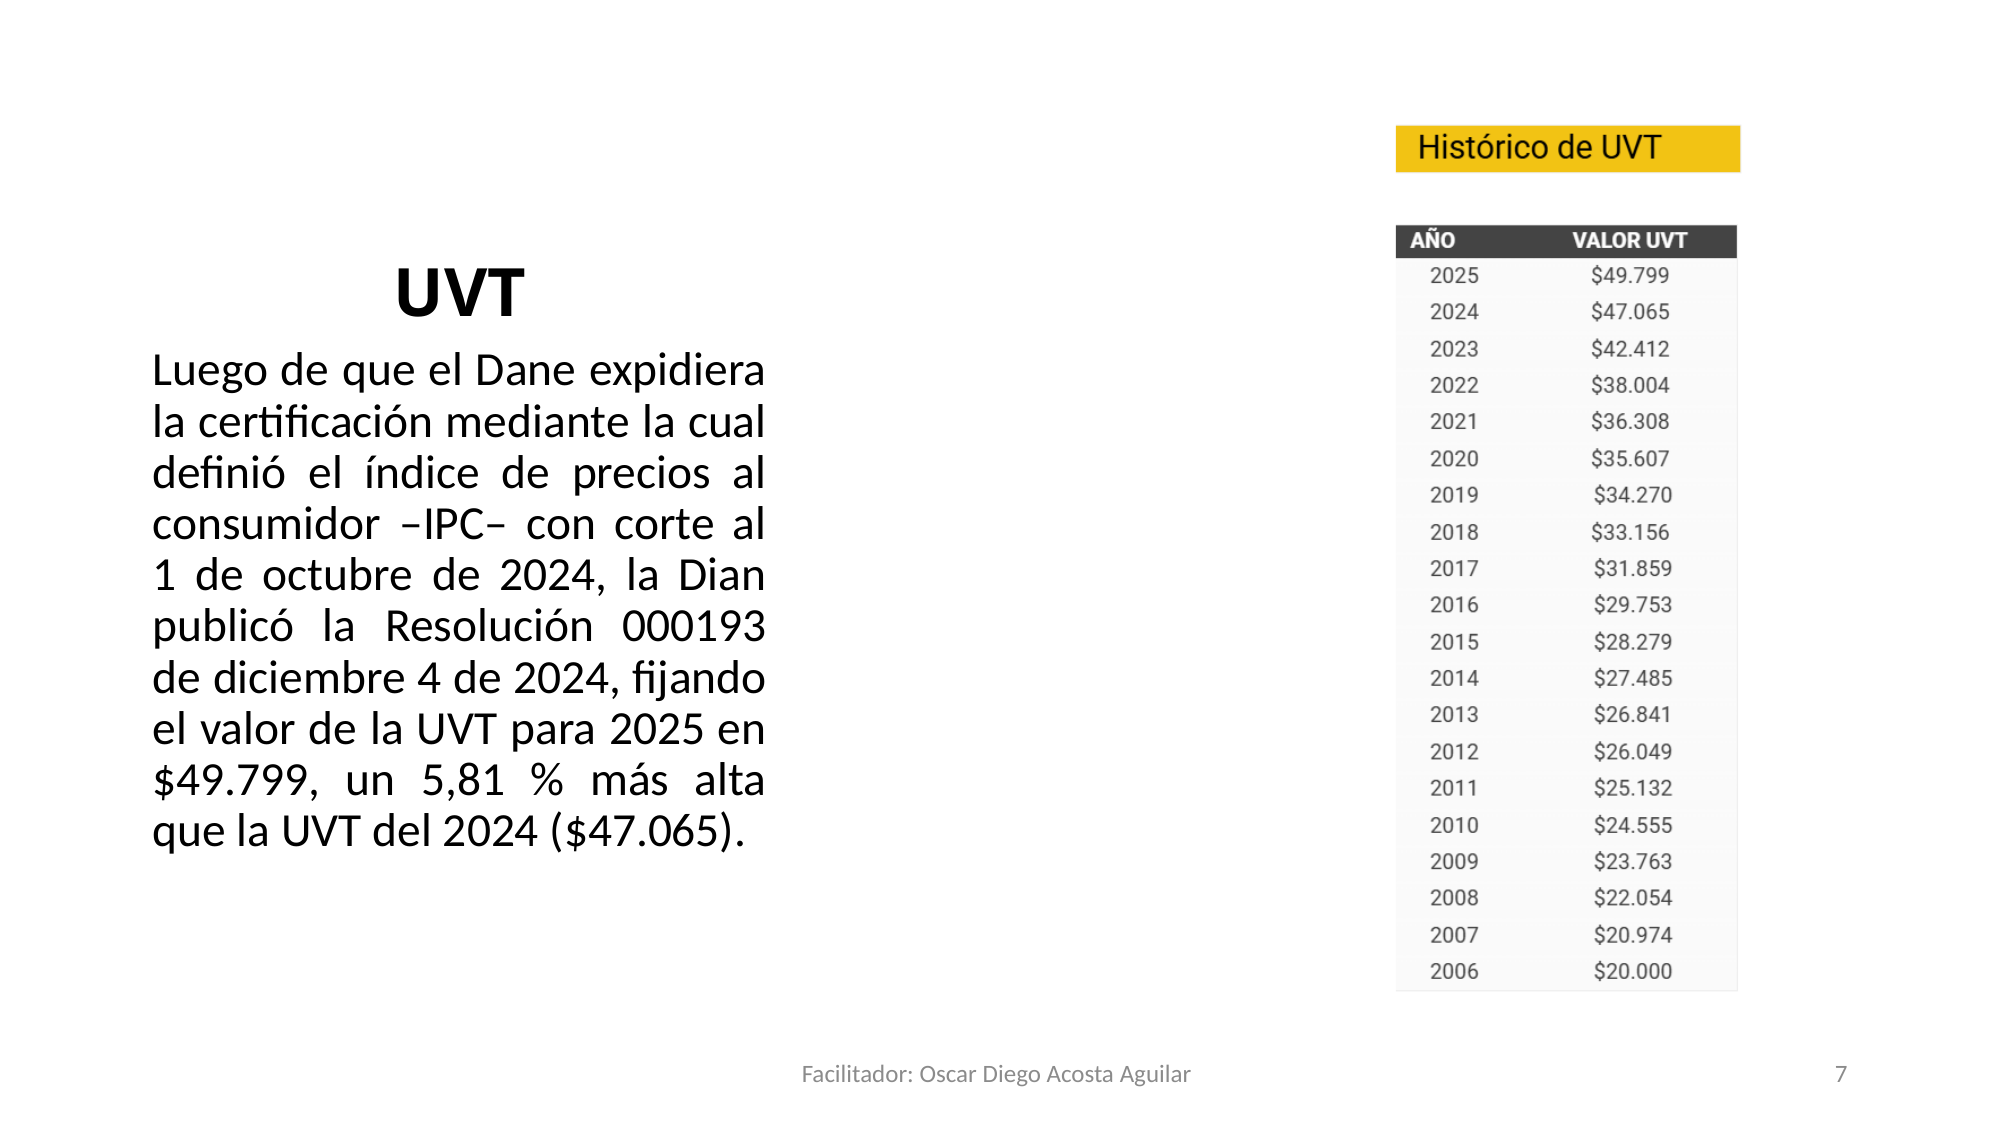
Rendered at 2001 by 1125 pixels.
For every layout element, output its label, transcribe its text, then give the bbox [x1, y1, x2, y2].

list Luego de que el Dane expidiera la certificación mediante la cual definió el índice de precios al consumidor –IPC– con corte al 1 de octubre de 2024, la Dian publicó la Resolución 000193 de diciembre 4 de 2024, fijando el valor de la UVT para 2025 en $49.799, un 5,81 % más alta que la UVT del 2024 ($47.065). [137, 337, 783, 963]
footer Facilitador: Oscar Diego Acosta Aguilar [662, 1042, 1338, 1103]
slide_number 7 [1412, 1042, 1863, 1103]
title UVT [137, 75, 783, 337]
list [1395, 113, 1771, 1011]
